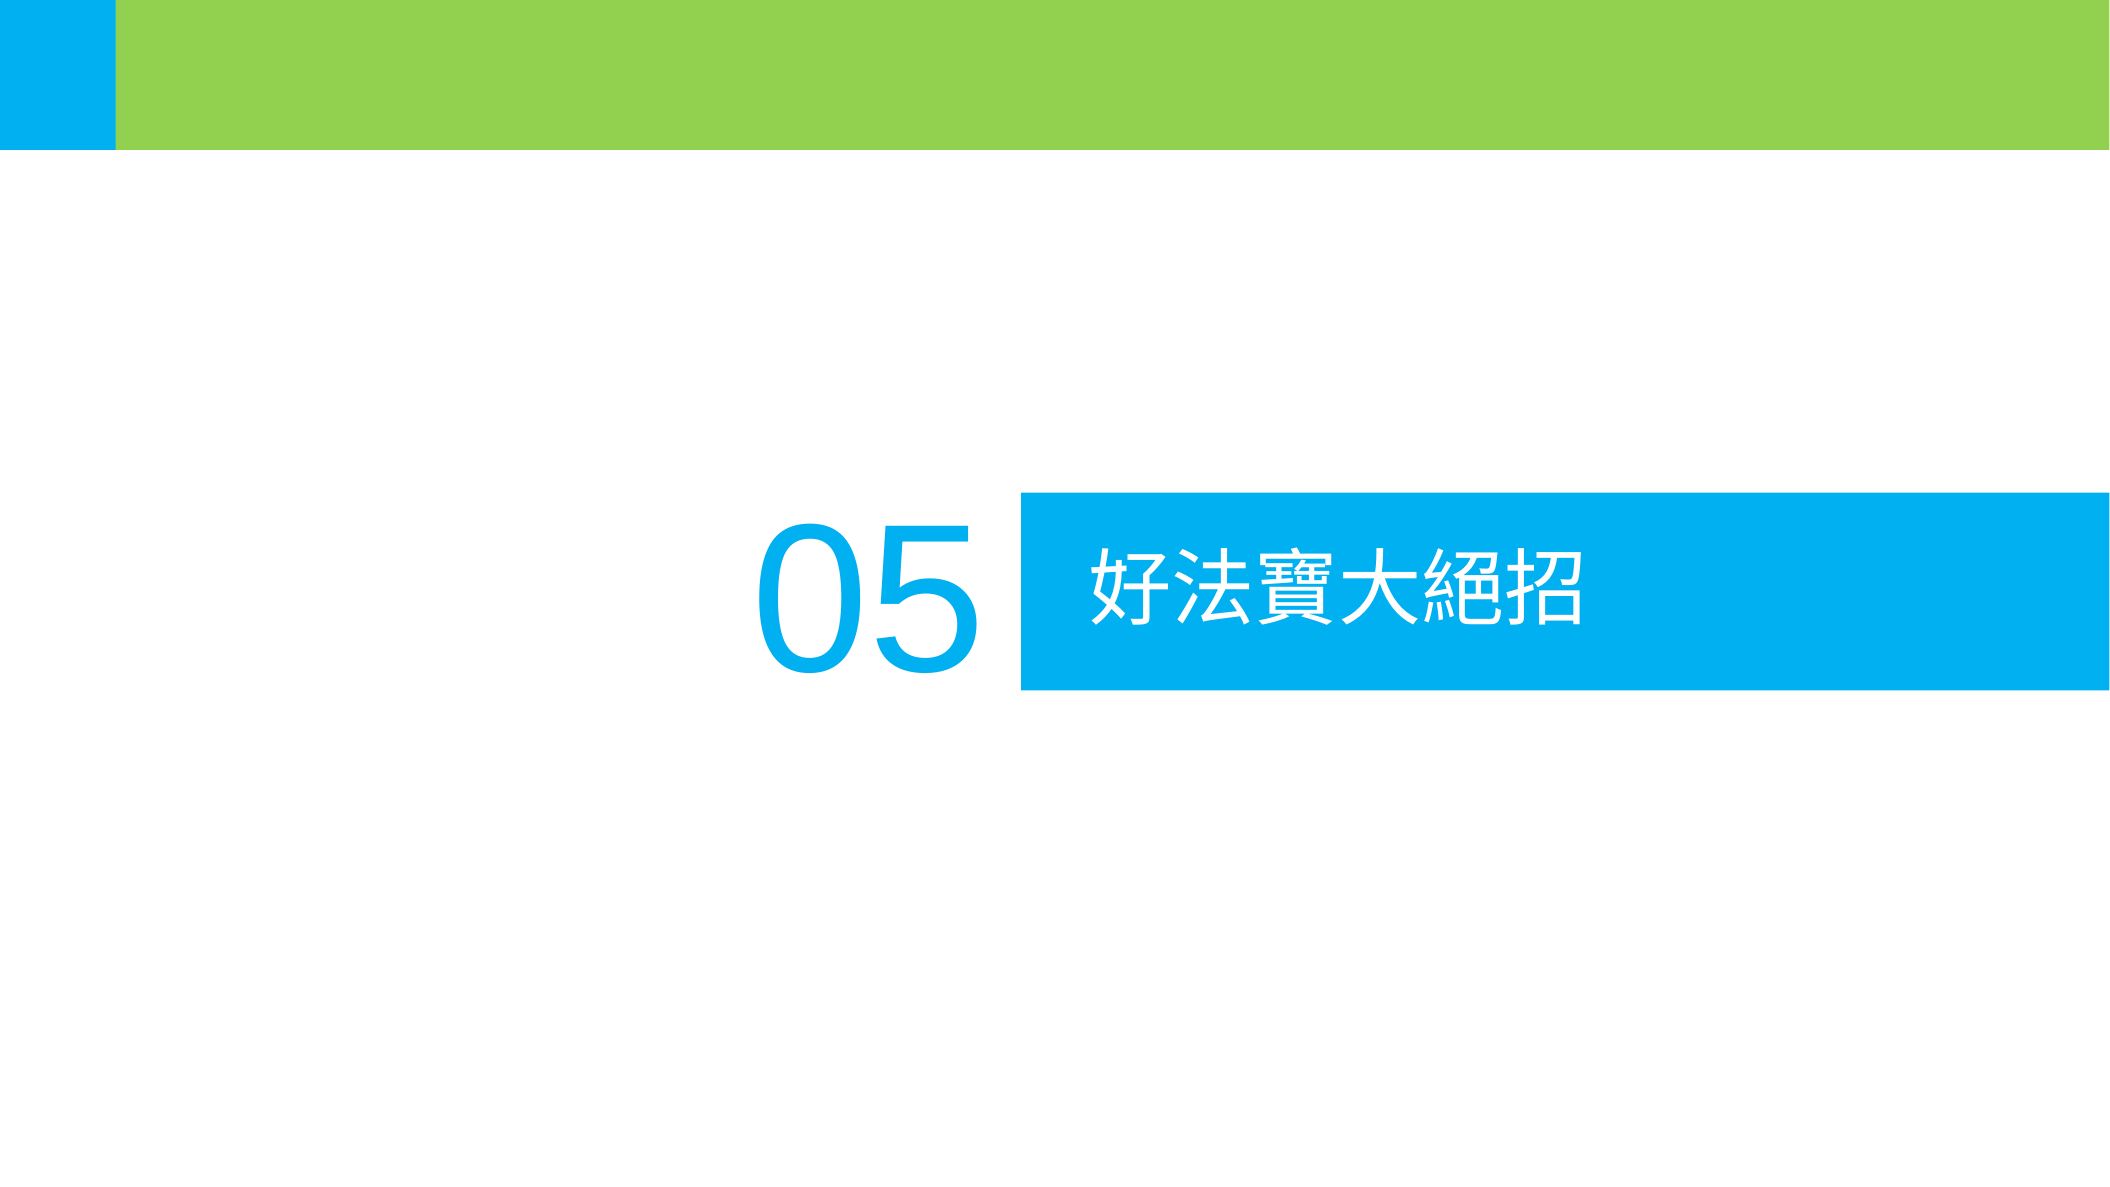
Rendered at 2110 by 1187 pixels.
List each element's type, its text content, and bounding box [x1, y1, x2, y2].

text_box [1021, 492, 2110, 691]
text_box 好法寶大絕招 [1042, 546, 1634, 637]
text_box 05 [751, 460, 986, 714]
